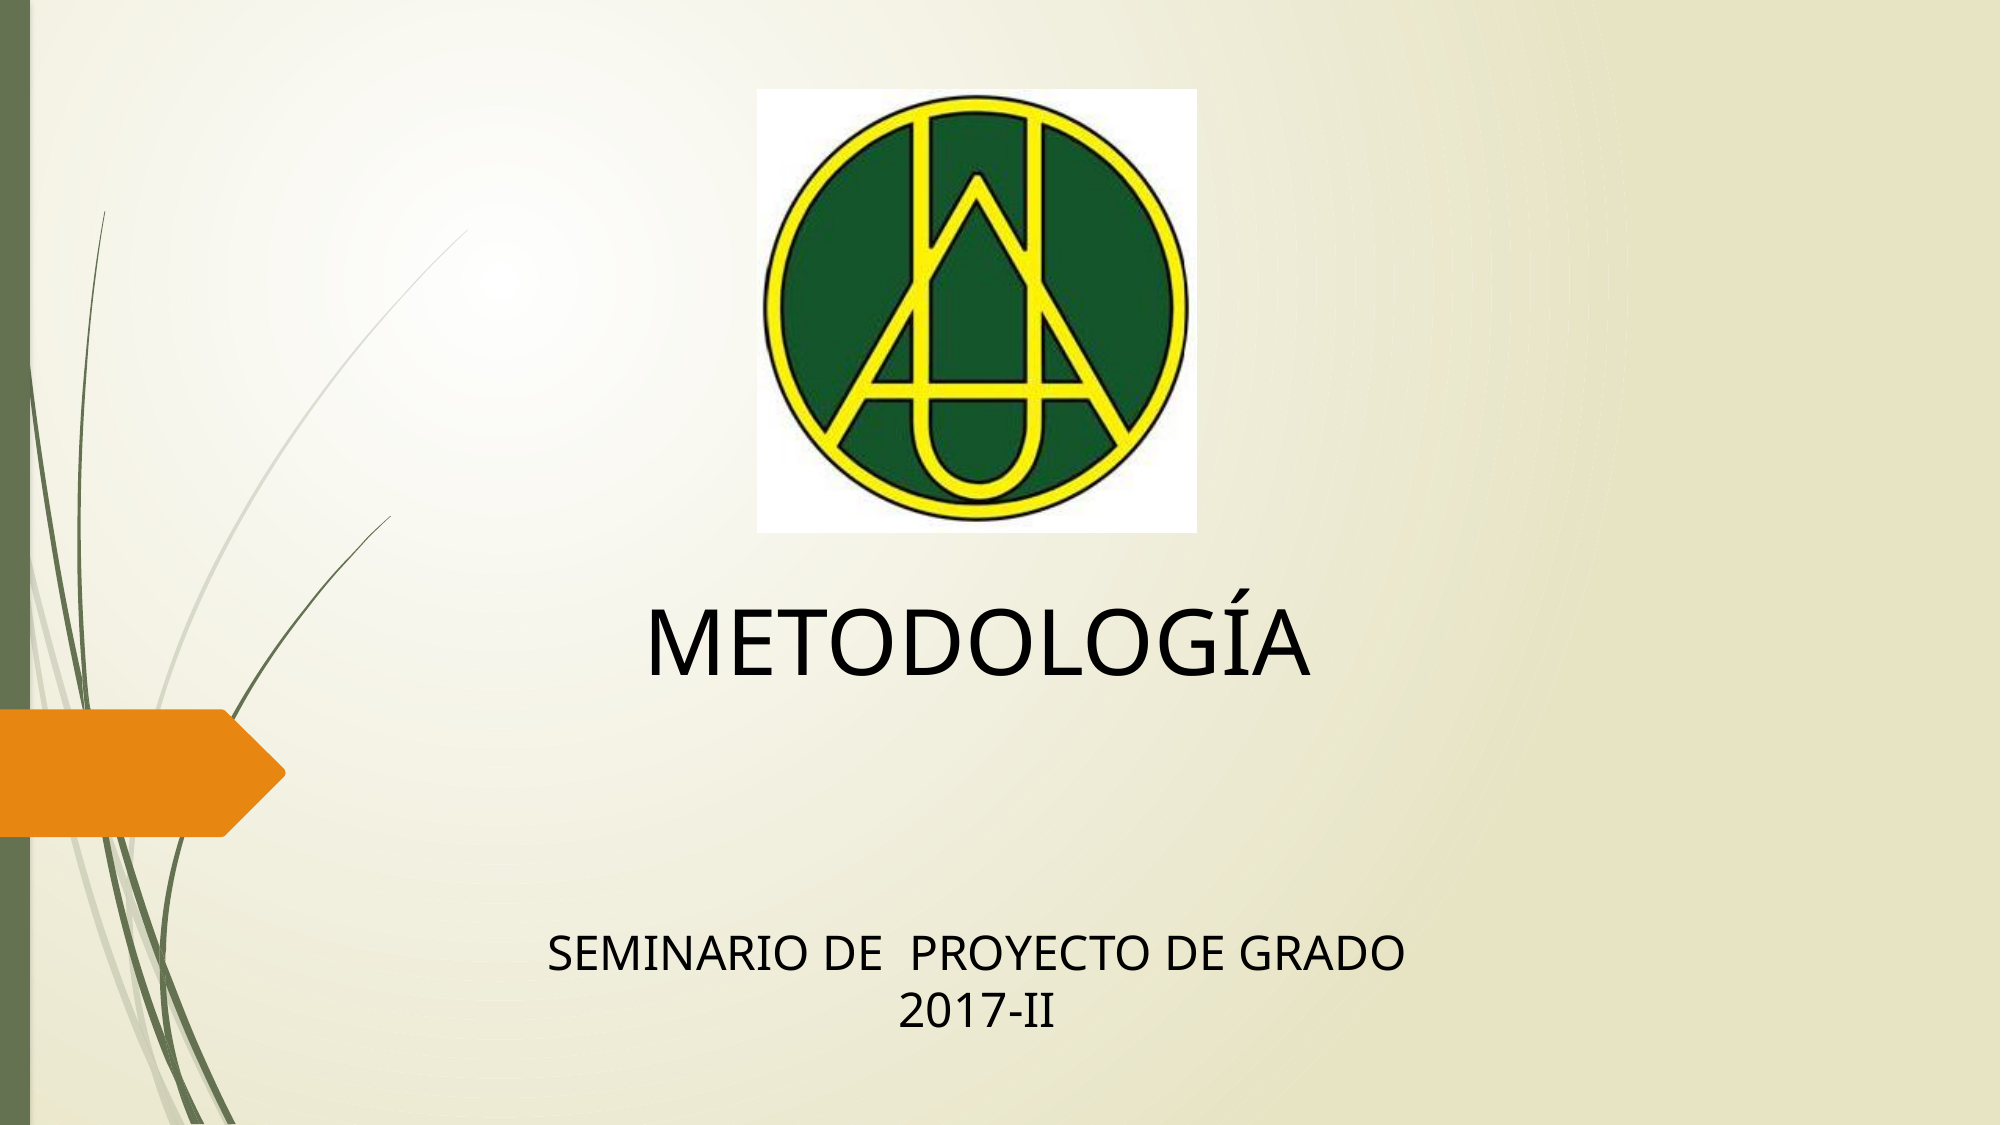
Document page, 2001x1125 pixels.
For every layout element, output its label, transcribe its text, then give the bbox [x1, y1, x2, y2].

text_box SEMINARIO DE PROYECTO DE GRADO 2017-II [532, 914, 1423, 1045]
picture [757, 89, 1198, 533]
text_box METODOLOGÍA [628, 576, 1327, 702]
